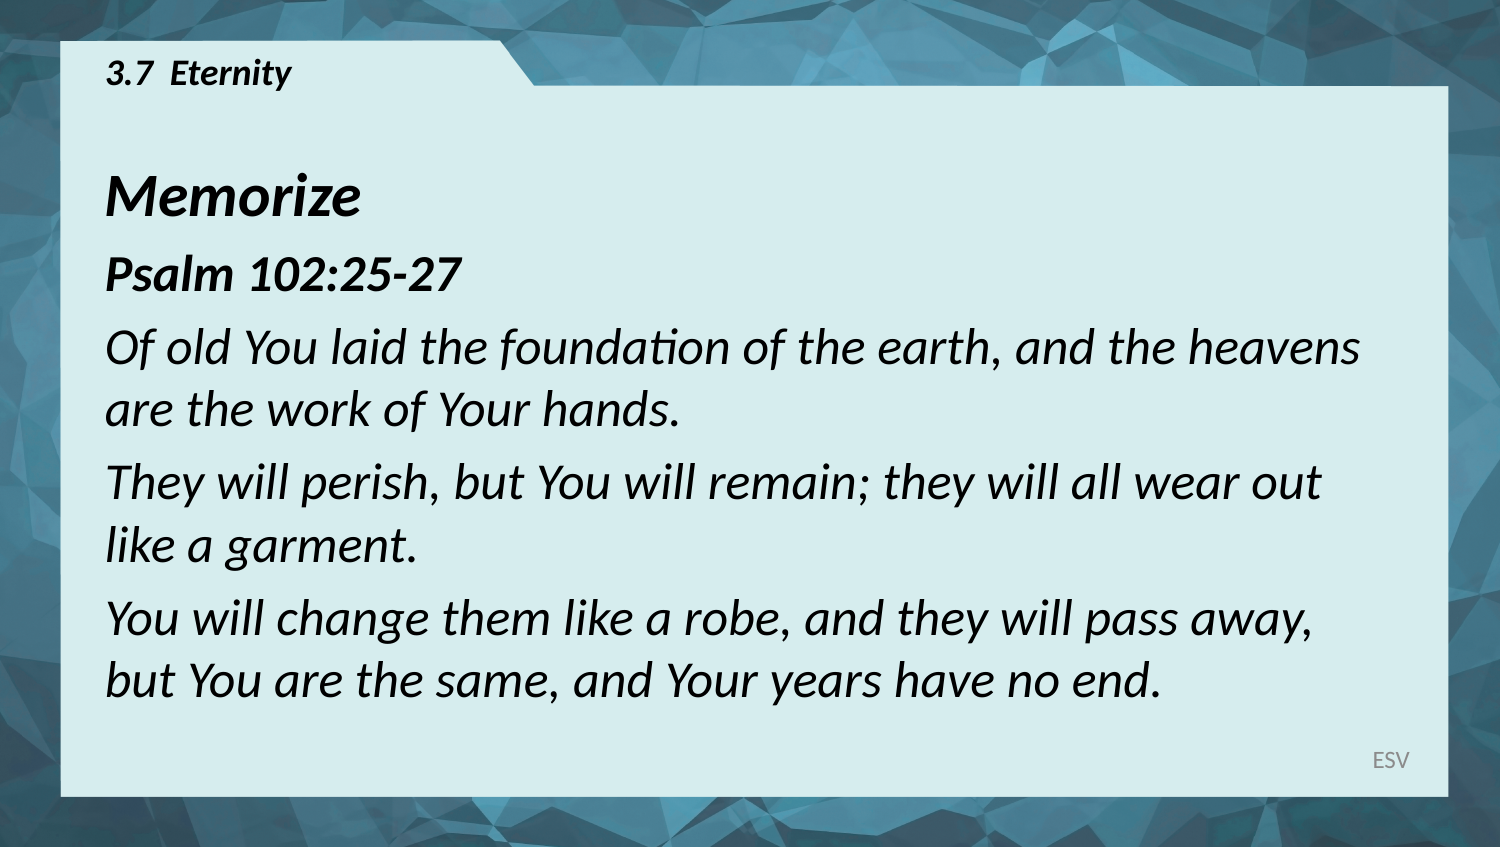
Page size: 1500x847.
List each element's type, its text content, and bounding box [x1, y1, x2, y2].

footer ESV [950, 736, 1425, 782]
title 3.7 Eternity [89, 33, 1420, 108]
picture [0, 0, 1500, 847]
list Memorize Psalm 102:25-27 Of old You laid the foundation of the earth, and the heavens are the work of Your hands. They will perish, but You will remain; they will all wear out like a garment. You will change them like a robe, and they will pass away, but You are the same, and Your years have no end. [89, 141, 1403, 722]
